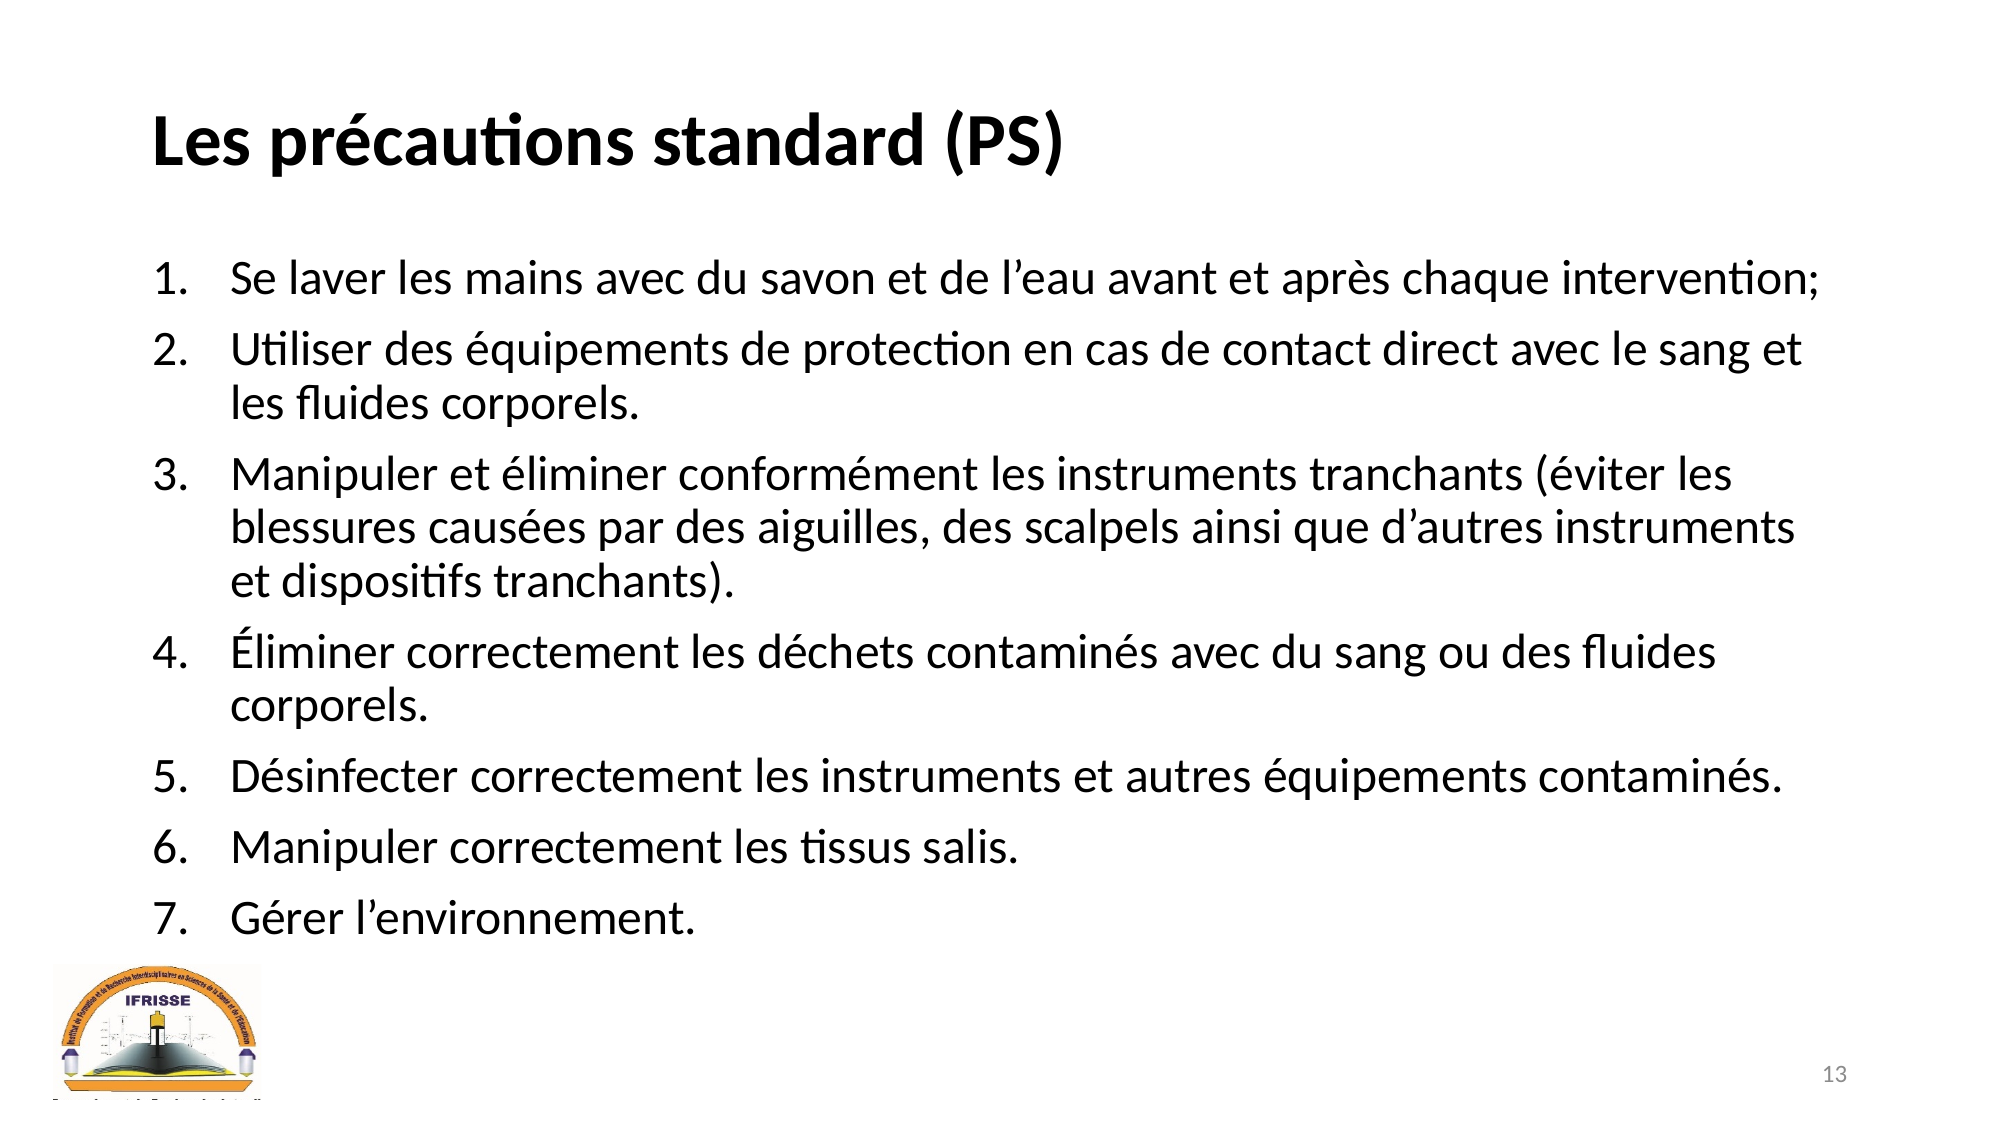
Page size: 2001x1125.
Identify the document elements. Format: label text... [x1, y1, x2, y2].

list Se laver les mains avec du savon et de l’eau avant et après chaque intervention; Utiliser des équipements de protection en cas de contact direct avec le sang et les fluides corporels. Manipuler et éliminer conformément les instruments tranchants (éviter les blessures causées par des aiguilles, des scalpels ainsi que d’autres instruments et dispositifs tranchants). Éliminer correctement les déchets contaminés avec du sang ou des fluides corporels. Désinfecter correctement les instruments et autres équipements contaminés. Manipuler correctement les tissus salis. Gérer l’environnement. [137, 244, 1863, 1025]
title Les précautions standard (PS) [137, 59, 1180, 223]
picture [53, 964, 262, 1100]
slide_number 13 [1412, 1042, 1863, 1103]
